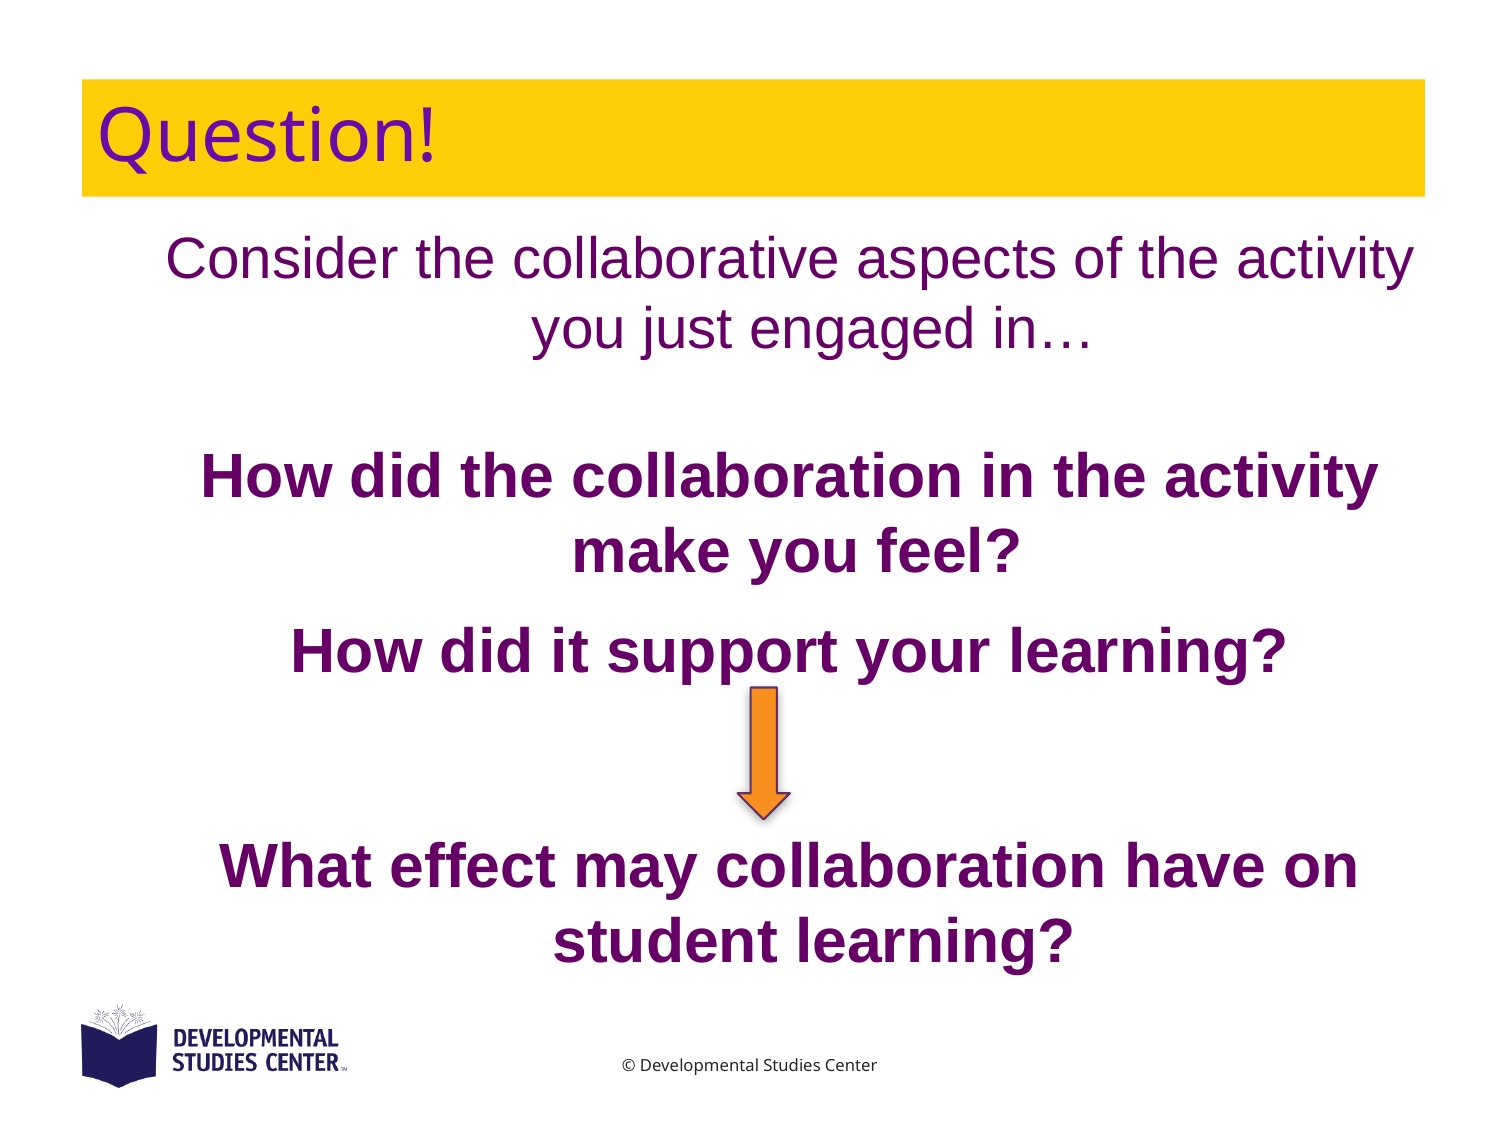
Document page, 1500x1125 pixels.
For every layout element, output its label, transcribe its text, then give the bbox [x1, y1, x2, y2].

title Question! [81, 79, 1425, 197]
list Consider the collaborative aspects of the activity you just engaged in… How did the collaboration in the activity make you feel? How did it support your learning? What effect may collaboration have on student learning? [62, 212, 1463, 1013]
text_box [736, 686, 791, 821]
picture [81, 1013, 347, 1088]
